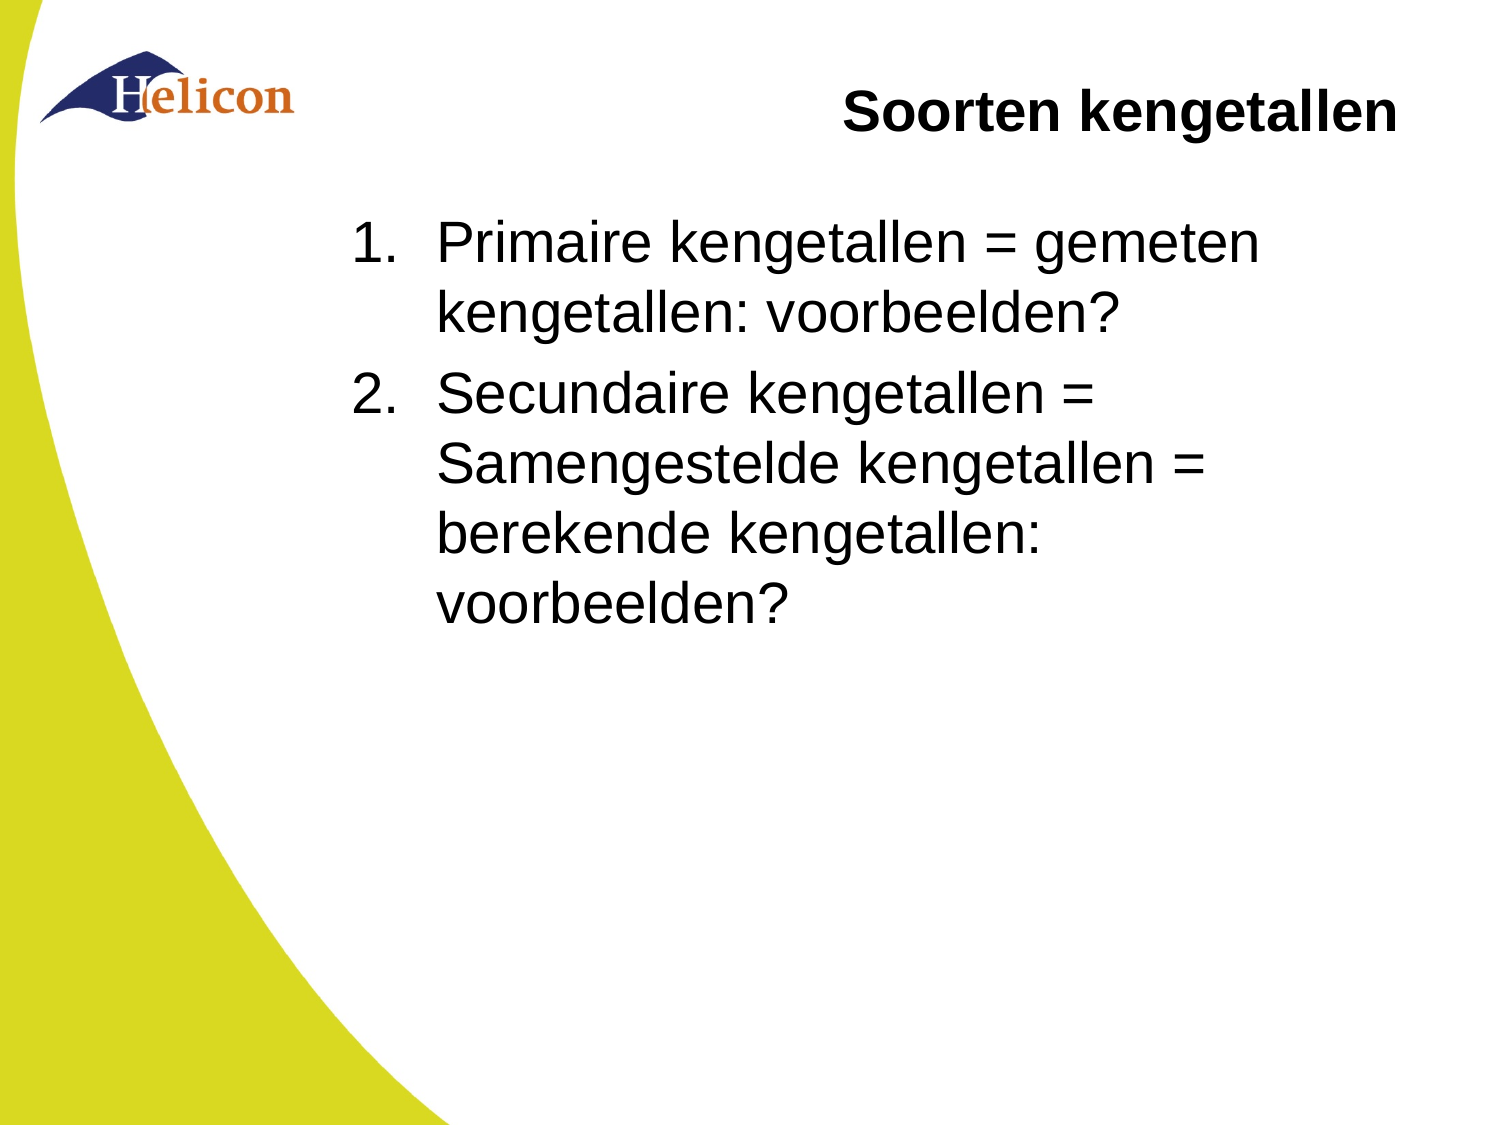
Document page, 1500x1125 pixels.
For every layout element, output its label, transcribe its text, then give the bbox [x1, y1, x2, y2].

picture [0, 0, 1500, 1125]
title Soorten kengetallen [324, 54, 1415, 161]
list Primaire kengetallen = gemeten kengetallen: voorbeelden? Secundaire kengetallen = Samengestelde kengetallen = berekende kengetallen: voorbeelden? [336, 196, 1425, 1005]
